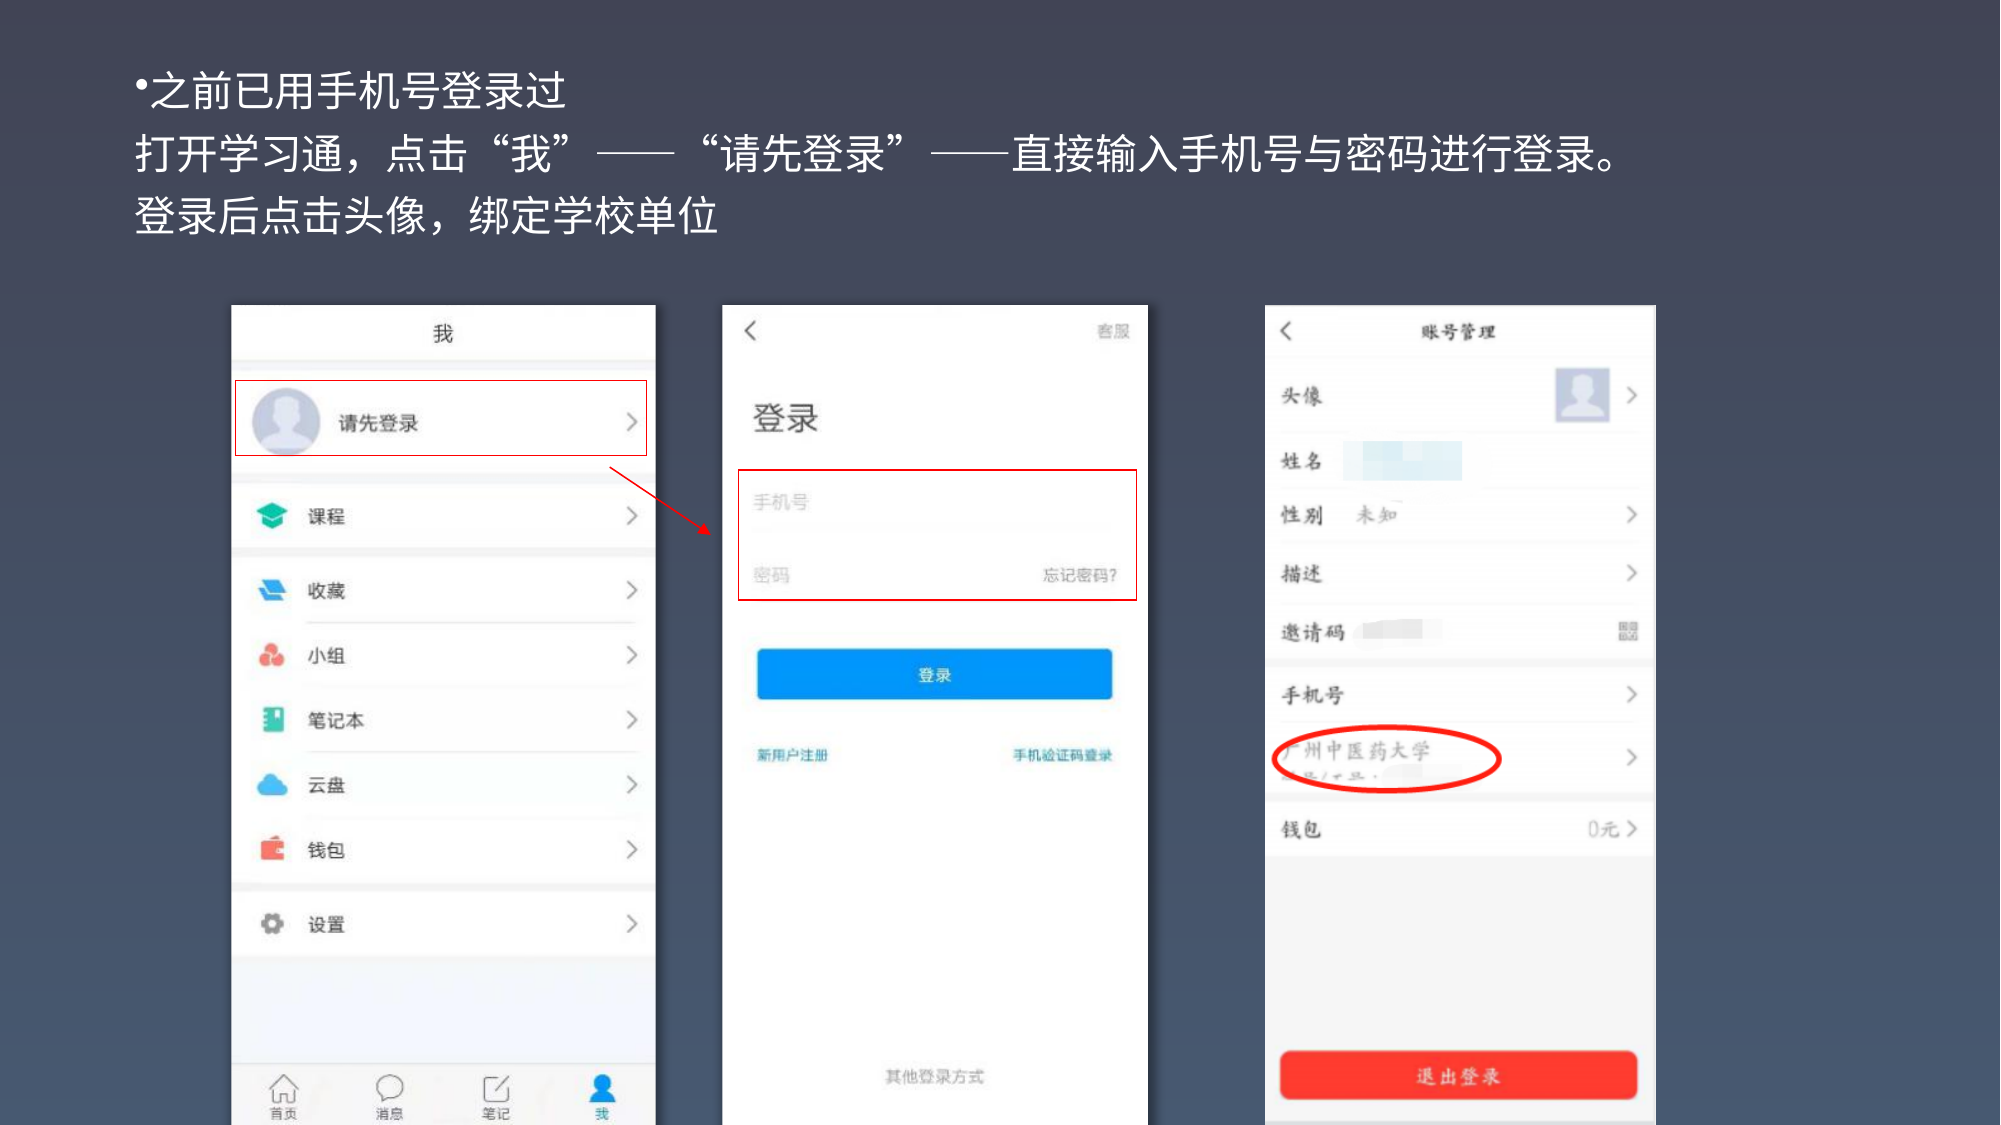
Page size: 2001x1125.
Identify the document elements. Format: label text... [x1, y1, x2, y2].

text_box 之前已用手机号登录过 打开学习通，点击“我”——“请先登录”——直接输入手机号与密码进行登录。 登录后点击头像，绑定学校单位 [69, 45, 1892, 165]
picture [231, 305, 656, 1125]
text_box 之前已用手机号登录过 打开学习通，点击“我”——“请先登录”——直接输入手机号与密码进行登录。 登录后点击头像，绑定学校单位 [69, 166, 1892, 248]
picture [1265, 305, 1656, 1125]
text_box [609, 466, 711, 535]
picture [722, 305, 1148, 1125]
